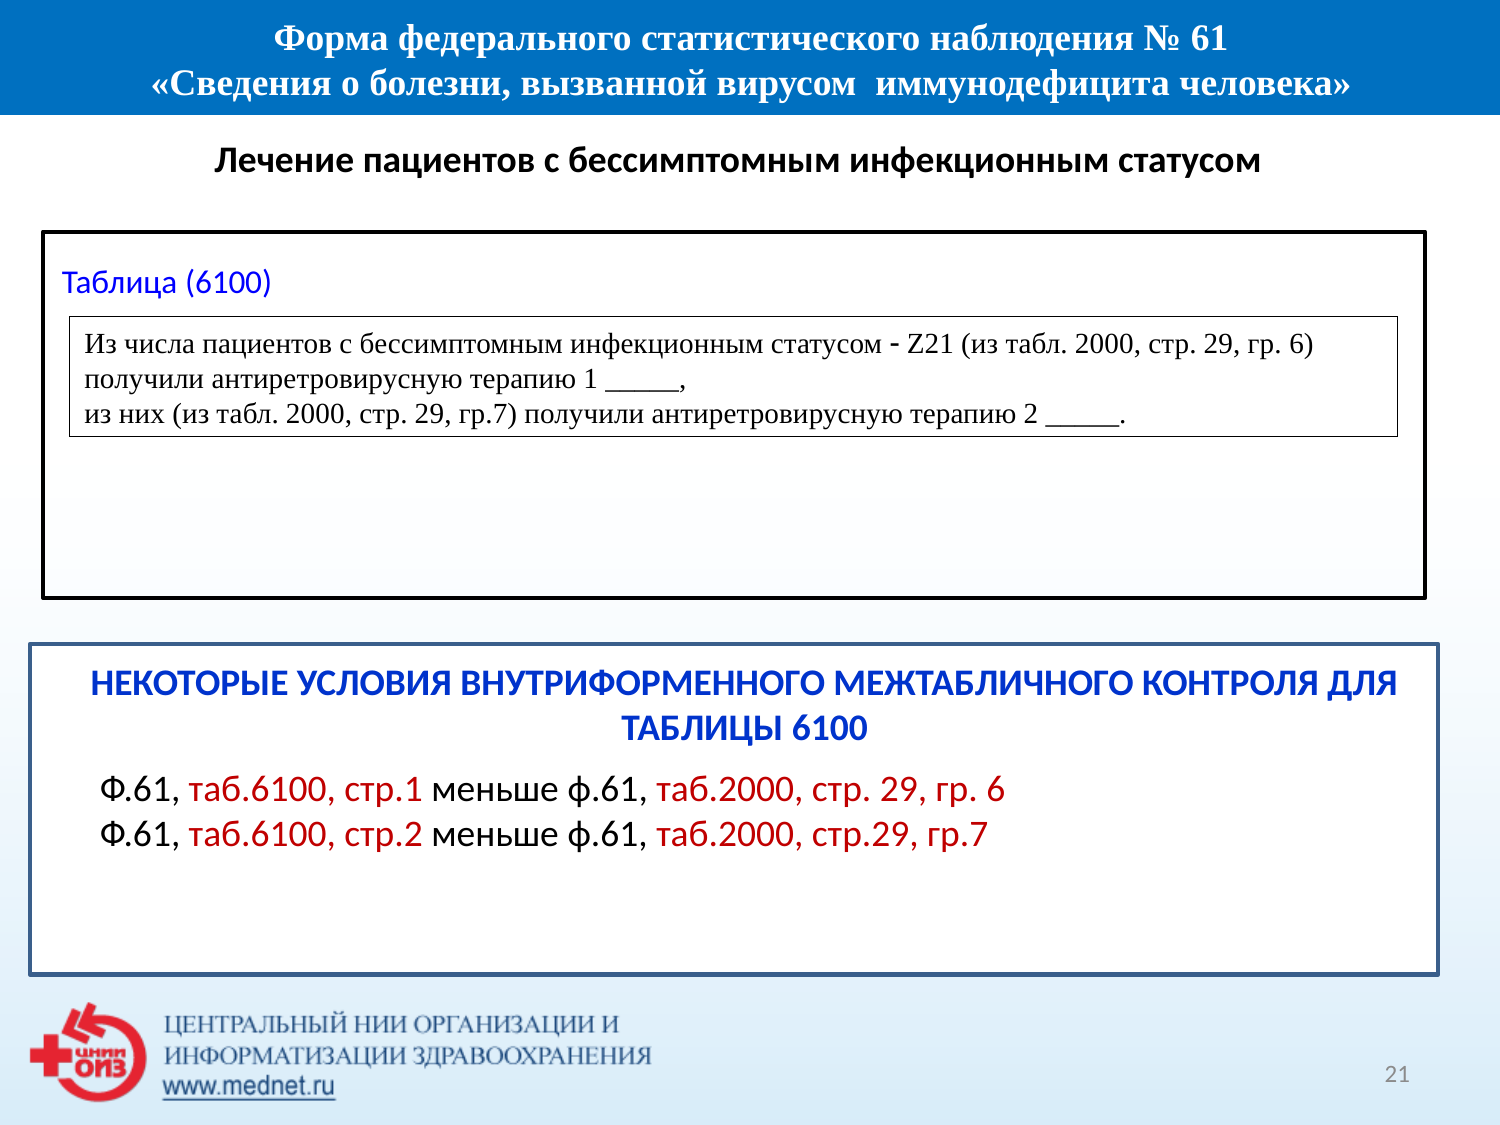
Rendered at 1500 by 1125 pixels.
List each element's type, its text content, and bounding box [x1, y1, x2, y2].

slide_number 21 [1074, 1042, 1425, 1103]
text_box Таблица (6100) [47, 241, 1430, 308]
picture [0, 117, 1500, 1125]
text_box Форма федерального статистического наблюдения № 61 «Сведения о болезни, вызванной вирусом иммунодефицита человека» [0, 0, 1500, 117]
text_box [28, 642, 1440, 977]
text_box Ф.61, таб.6100, стр.1 меньше ф.61, таб.2000, стр. 29, гр. 6 Ф.61, таб.6100, стр.2 меньше ф.61, таб.2000, стр.29, гр.7 [85, 756, 1353, 861]
text_box [41, 230, 1427, 600]
text_box НЕКОТОРЫЕ УСЛОВИЯ ВНУТРИФОРМЕННОГО МЕЖТАБЛИЧНОГО КОНТРОЛЯ ДЛЯ ТАБЛИЦЫ 6100 [42, 650, 1447, 755]
text_box Из числа пациентов с бессимптомным инфекционным статусом  Z21 (из табл. 2000, стр. 29, гр. 6) получили антиретровирусную терапию 1 _____, из них (из табл. 2000, стр. 29, гр.7) получили антиретровирусную терапию 2 _____. [69, 316, 1398, 437]
text_box Лечение пациентов с бессимптомным инфекционным статусом [36, 128, 1432, 188]
